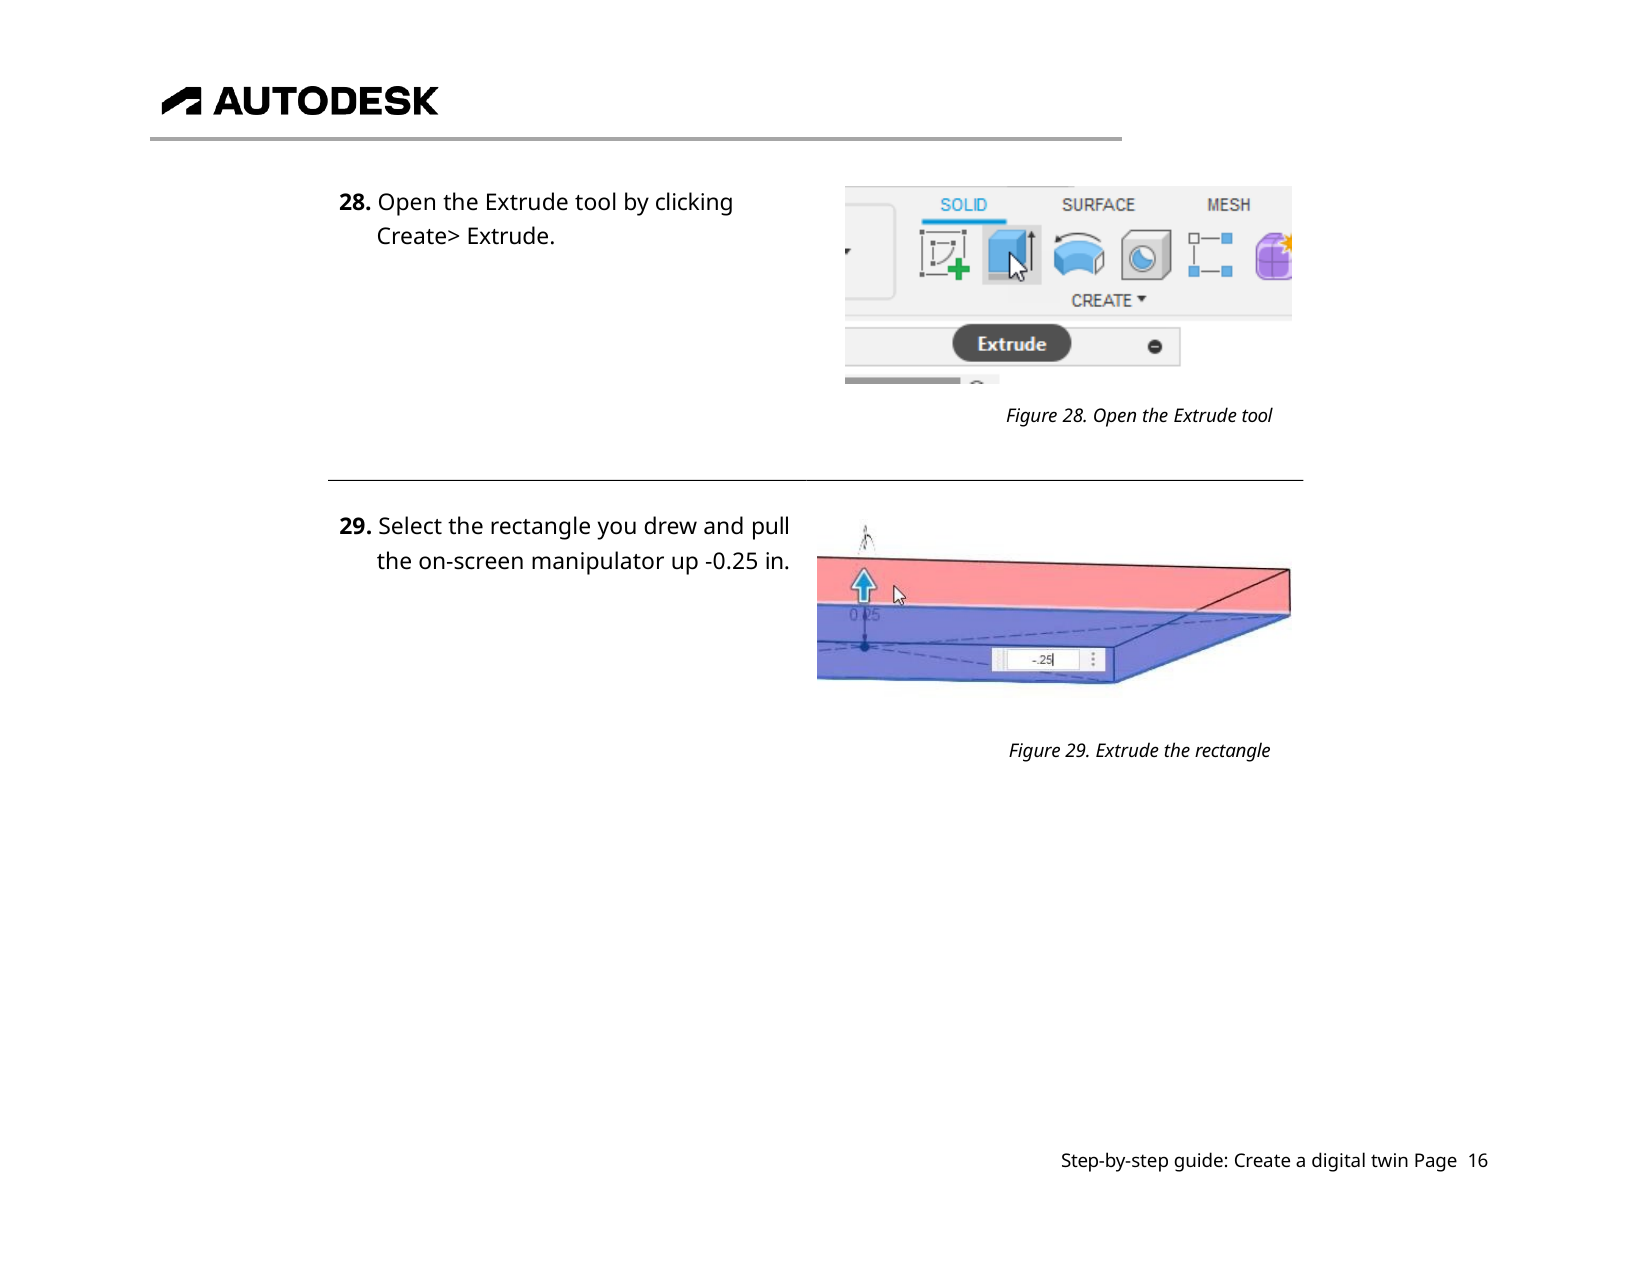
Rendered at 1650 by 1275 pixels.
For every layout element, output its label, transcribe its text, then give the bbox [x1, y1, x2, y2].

text_box Figure 28. Open the Extrude tool [1004, 401, 1294, 427]
picture [817, 519, 1293, 698]
picture [844, 186, 1292, 384]
text_box 29. Select the rectangle you drew and pull the on-screen manipulator up -0.25 in. [337, 502, 796, 574]
picture [161, 86, 439, 115]
slide_number Step-by-step guide: Create a digital twin Page 20 [1059, 1145, 1509, 1275]
text_box Figure 29. Extrude the rectangle [1006, 736, 1294, 761]
text_box 28. Open the Extrude tool by clicking Create> Extrude. [337, 178, 737, 250]
